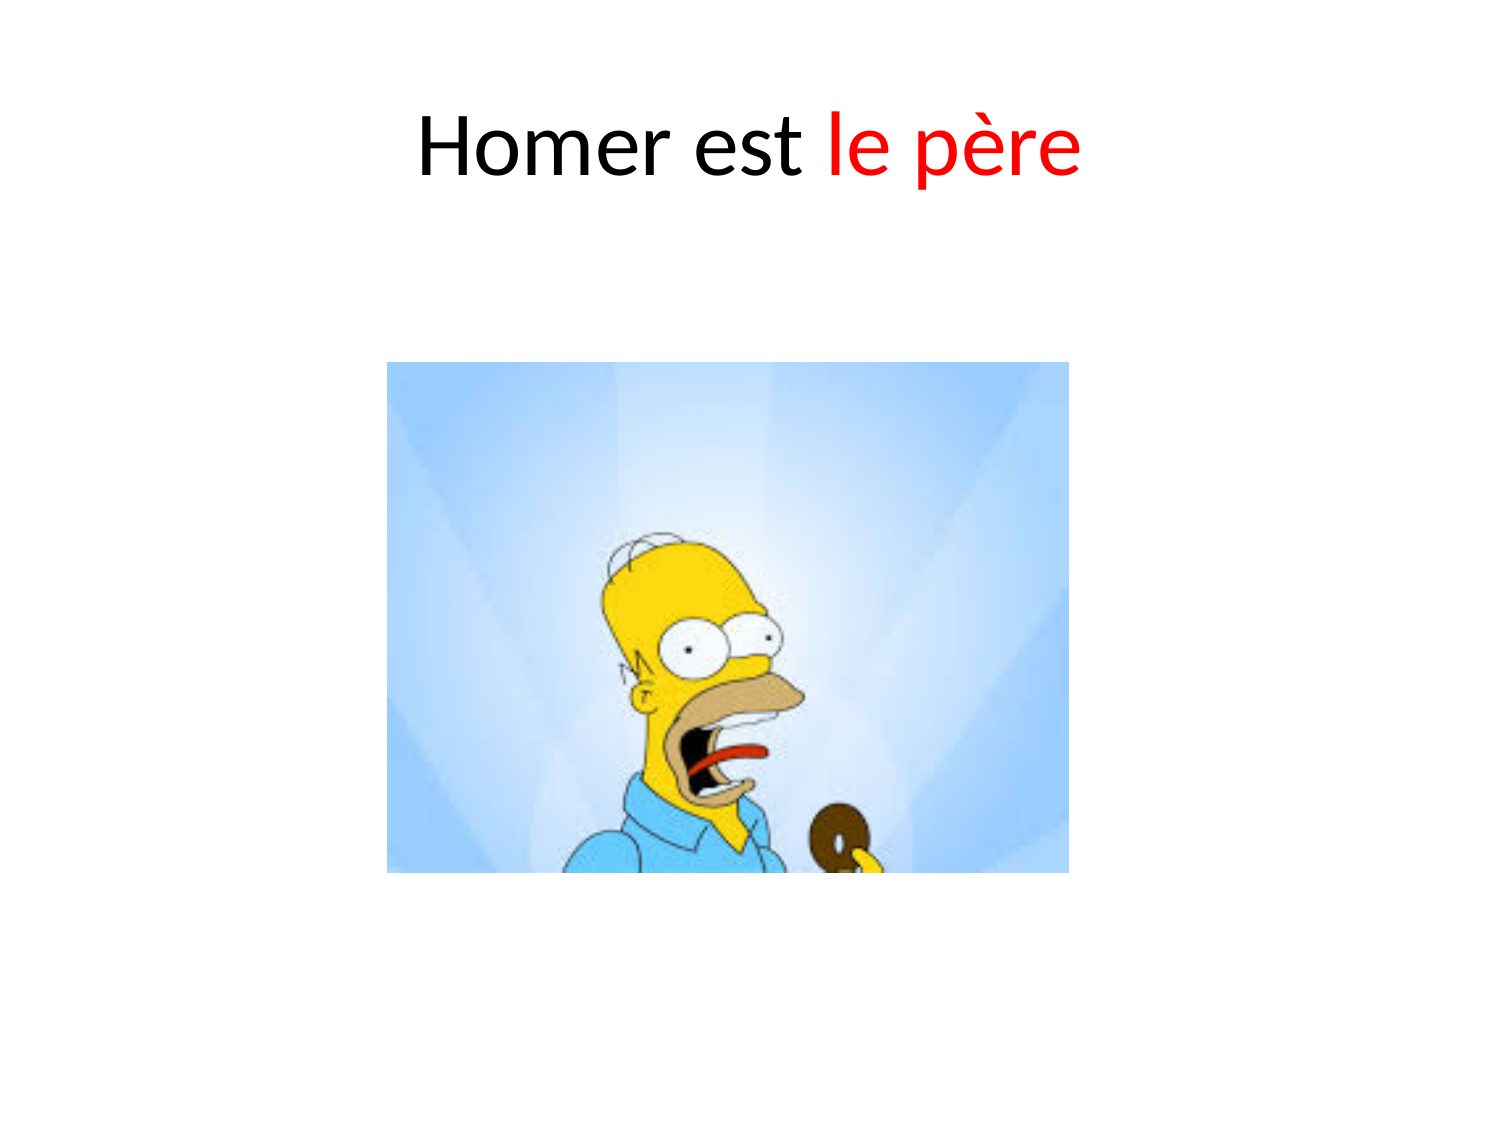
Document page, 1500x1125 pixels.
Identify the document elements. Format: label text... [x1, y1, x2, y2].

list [387, 362, 1069, 873]
title Homer est le père [75, 45, 1425, 233]
